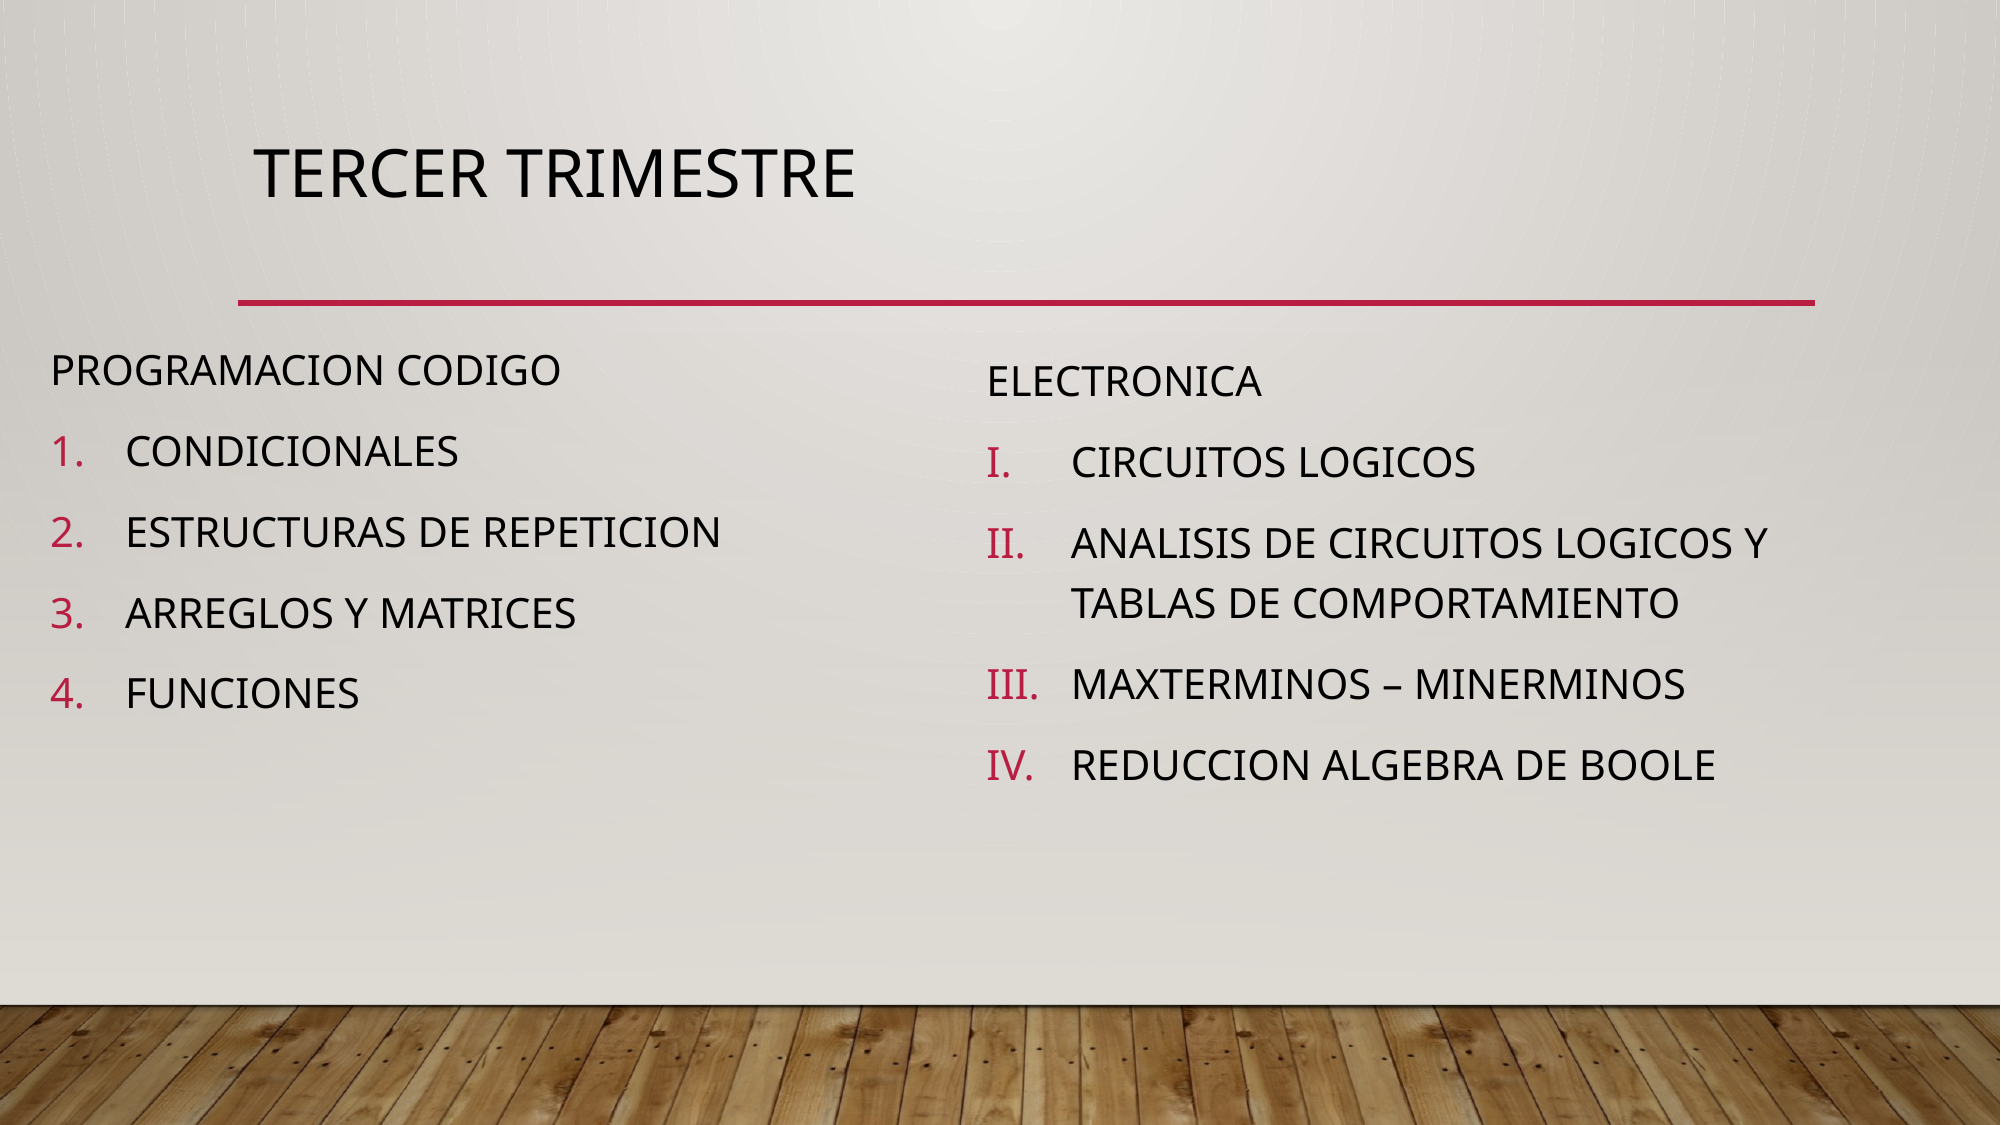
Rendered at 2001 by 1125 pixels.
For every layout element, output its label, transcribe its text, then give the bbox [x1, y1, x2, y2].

list PROGRAMACION CODIGO CONDICIONALES ESTRUCTURAS DE REPETICION ARREGLOS Y MATRICES FUNCIONES [35, 326, 846, 893]
title TERCER TRIMESTRE [238, 131, 1814, 229]
text_box ELECTRONICA CIRCUITOS LOGICOS ANALISIS DE CIRCUITOS LOGICOS Y TABLAS DE COMPORTAMIENTO MAXTERMINOS – MINERMINOS REDUCCION ALGEBRA DE BOOLE [971, 337, 1845, 904]
picture [0, 1005, 2000, 1125]
